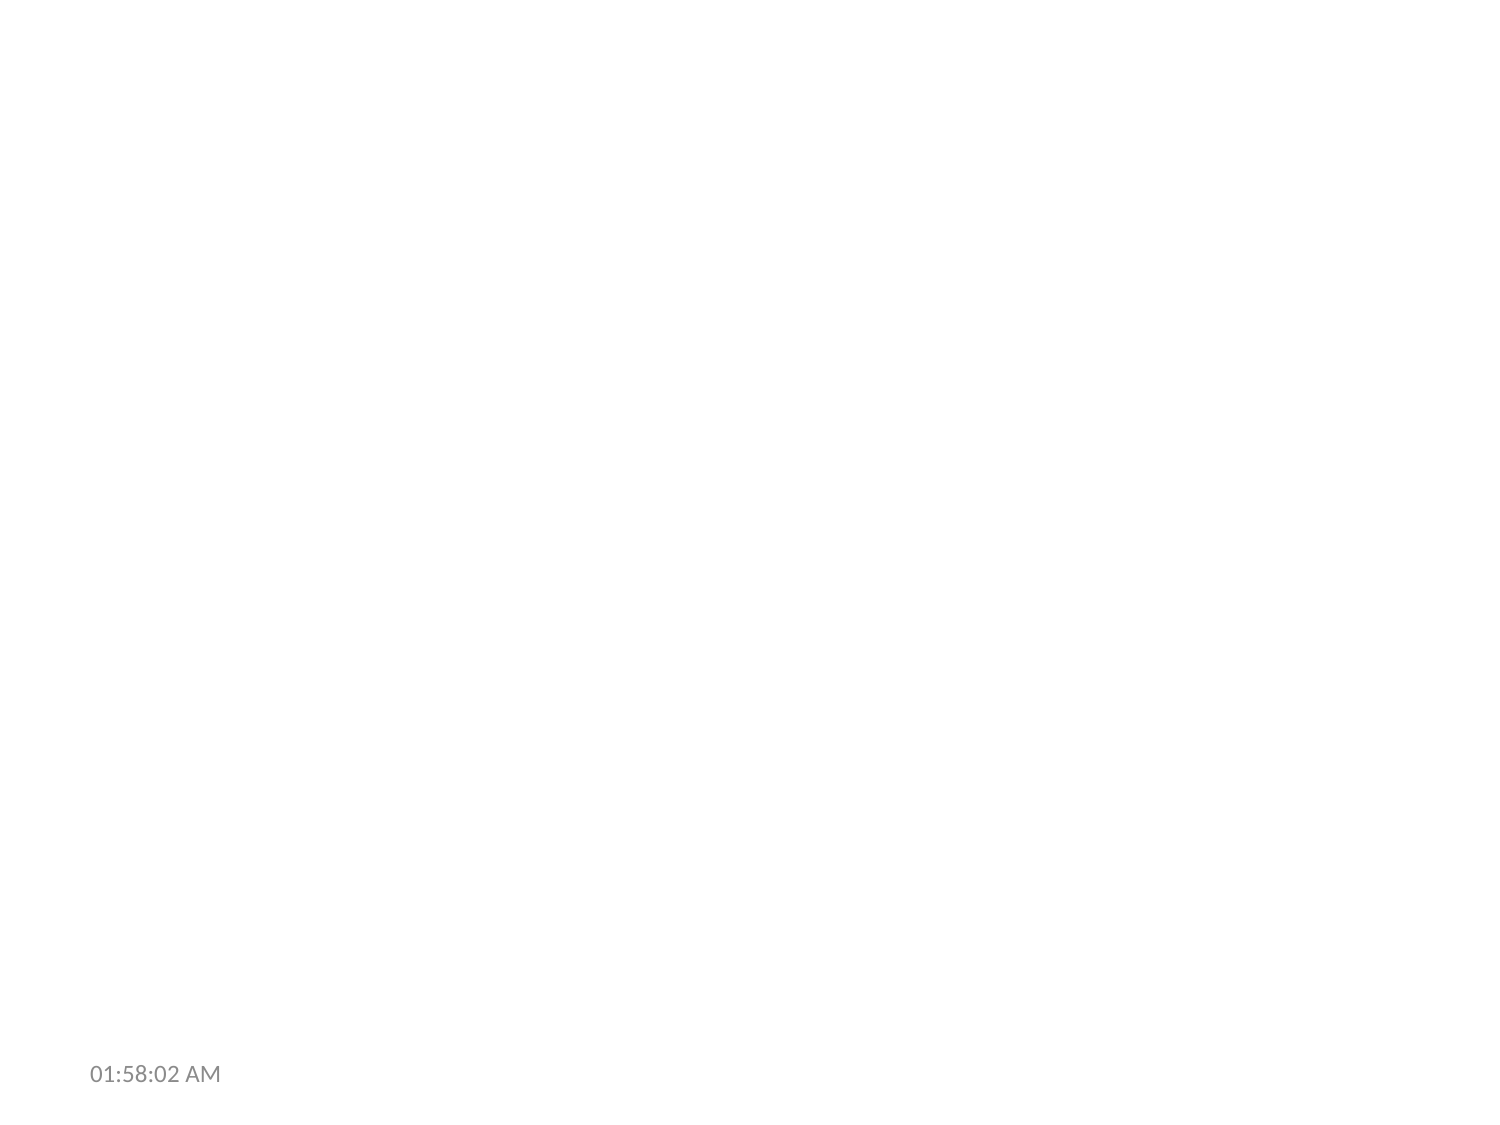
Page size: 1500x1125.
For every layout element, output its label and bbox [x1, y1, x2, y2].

slide_number [75, 1042, 425, 1103]
